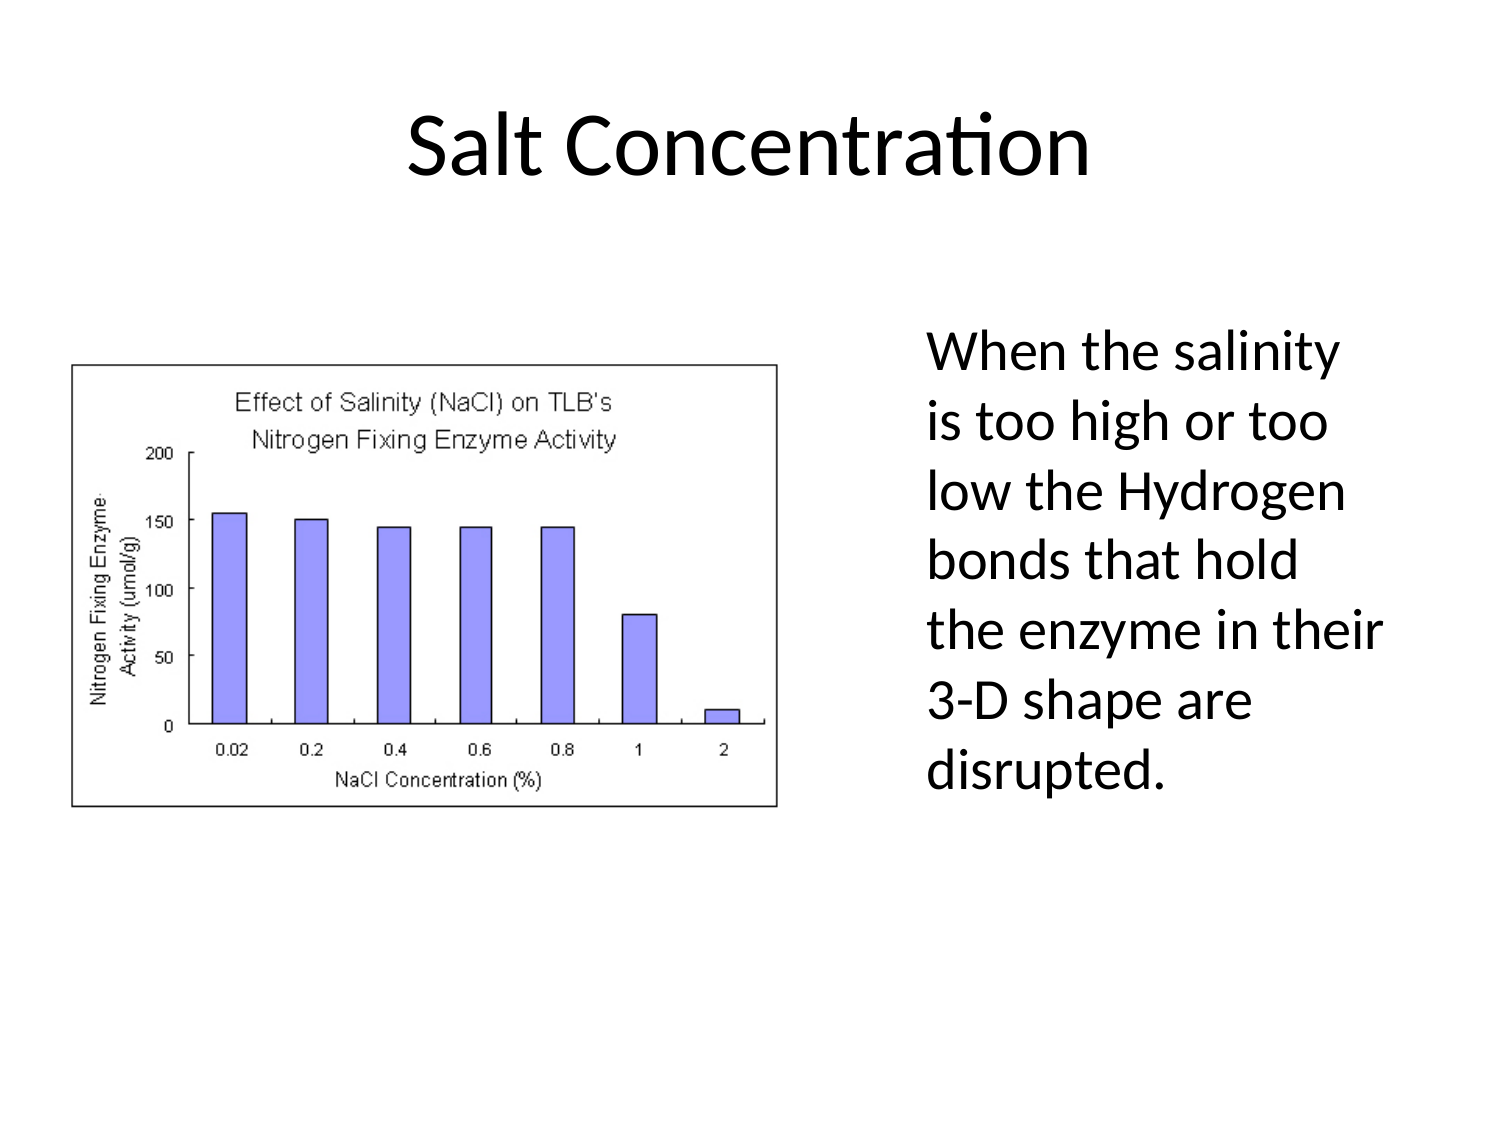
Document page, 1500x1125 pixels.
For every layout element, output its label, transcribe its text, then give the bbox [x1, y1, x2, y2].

title Salt Concentration [75, 45, 1425, 233]
list When the salinity is too high or too low the Hydrogen bonds that hold the enzyme in their 3-D shape are disrupted. [855, 304, 1402, 903]
picture [70, 363, 781, 809]
